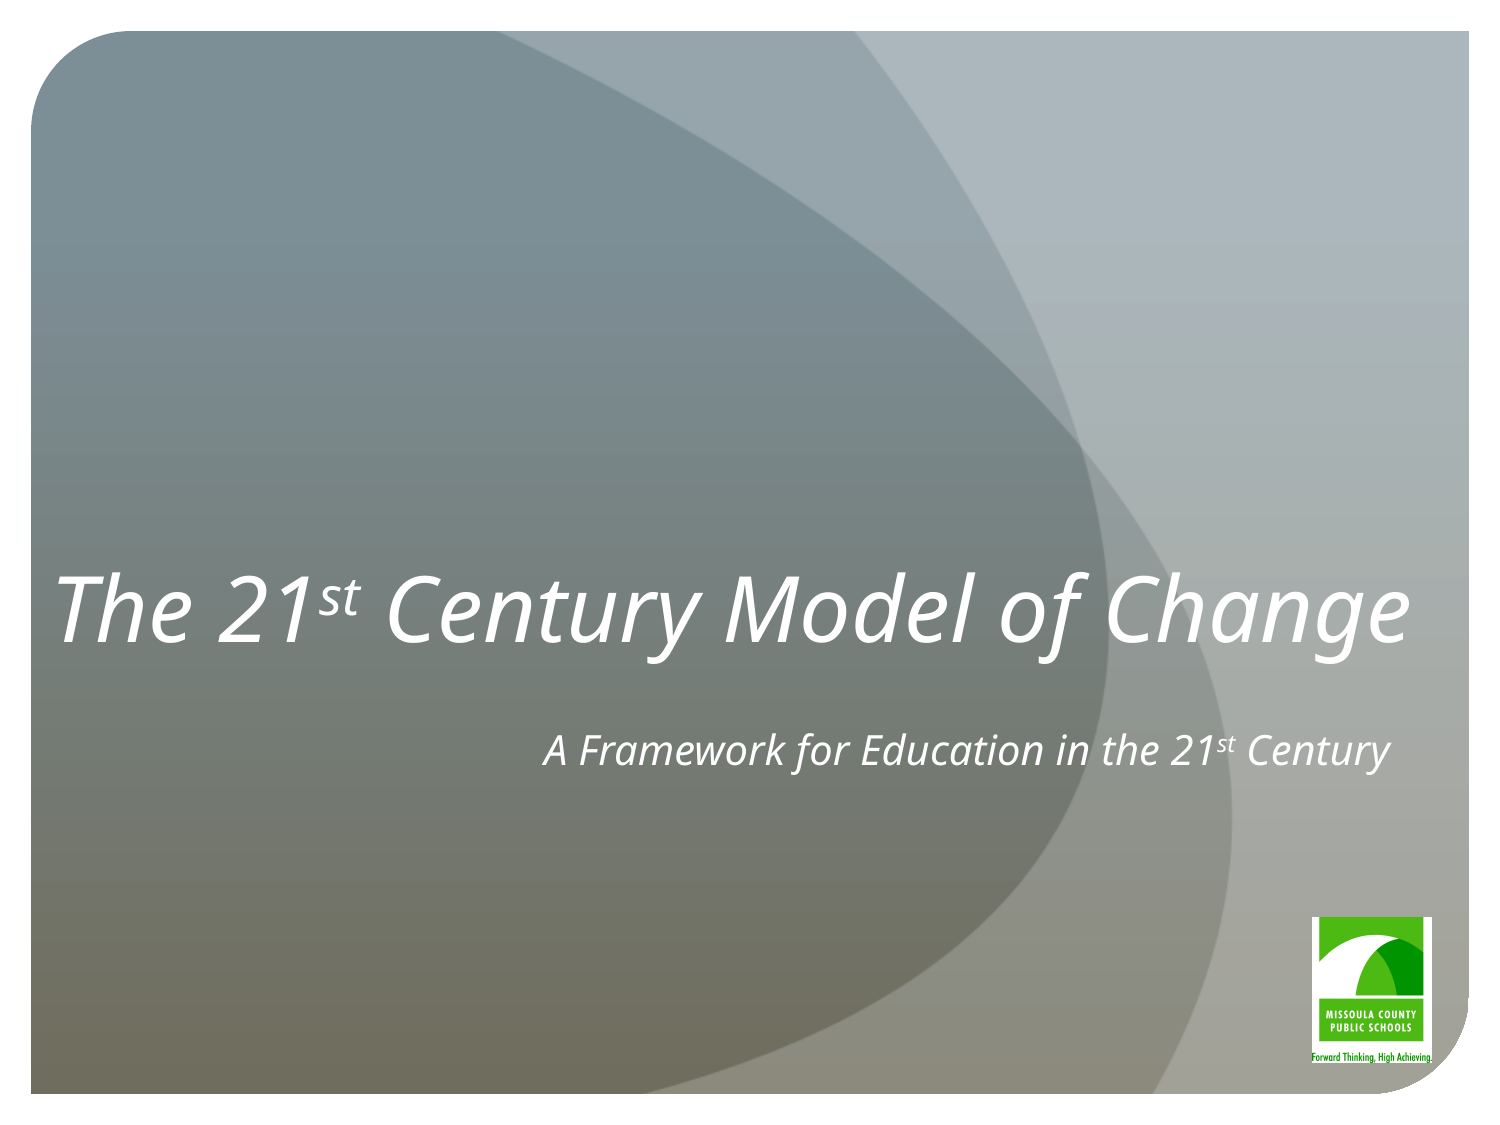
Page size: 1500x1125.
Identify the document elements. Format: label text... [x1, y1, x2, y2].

picture [25, 30, 1474, 1095]
title [127, 425, 1429, 543]
list The 21st Century Model of Change A Framework for Education in the 21st Century [0, 543, 1429, 795]
